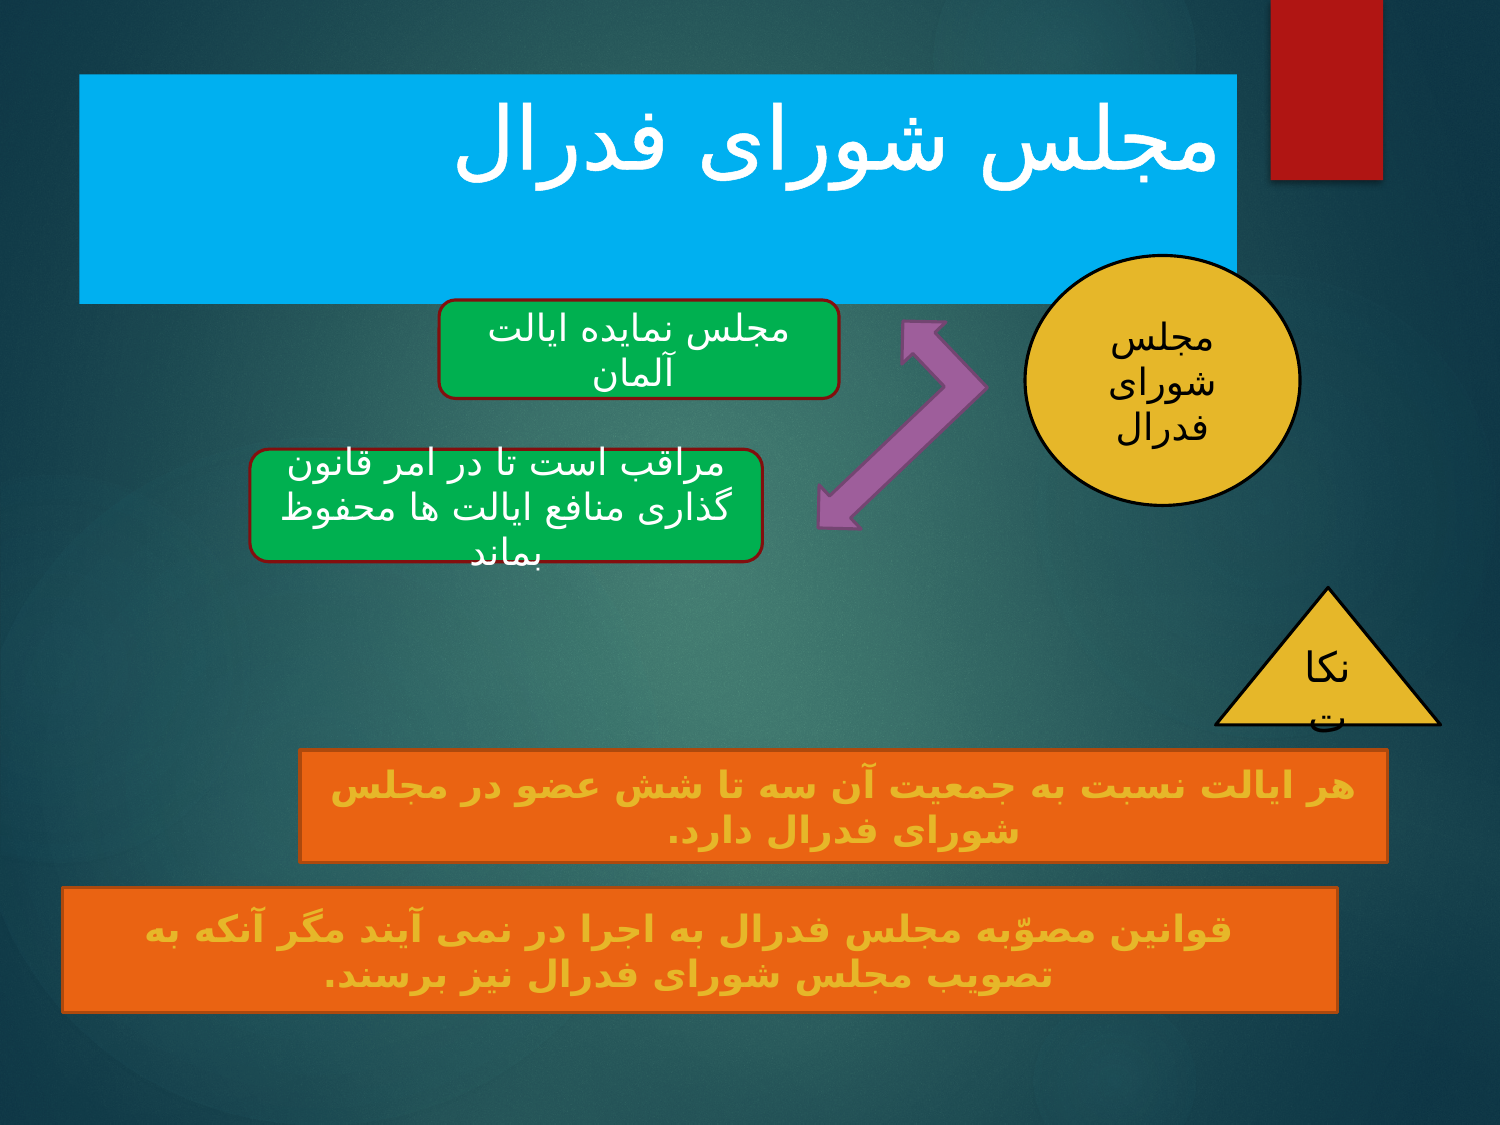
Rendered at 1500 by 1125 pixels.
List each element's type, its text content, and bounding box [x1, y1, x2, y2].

title مجلس شورای فدرال [79, 74, 1237, 304]
text_box مجلس شورای فدرال [1023, 253, 1302, 508]
text_box مراقب است تا در امر قانون گذاری منافع ایالت ها محفوظ بماند [248, 447, 764, 564]
text_box مجلس نمایده ایالت آلمان [437, 298, 841, 401]
text_box هر ایالت نسبت به جمعیت آن سه تا شش عضو در مجلس شورای فدرال دارد. [298, 748, 1389, 864]
text_box [816, 319, 989, 531]
text_box قوانین مصوّبه مجلس فدرال به اجرا در نمی آیند مگر آنکه به تصویب مجلس شورای فدرال نیز برسند. [61, 886, 1339, 1014]
text_box نکات [1214, 585, 1443, 727]
